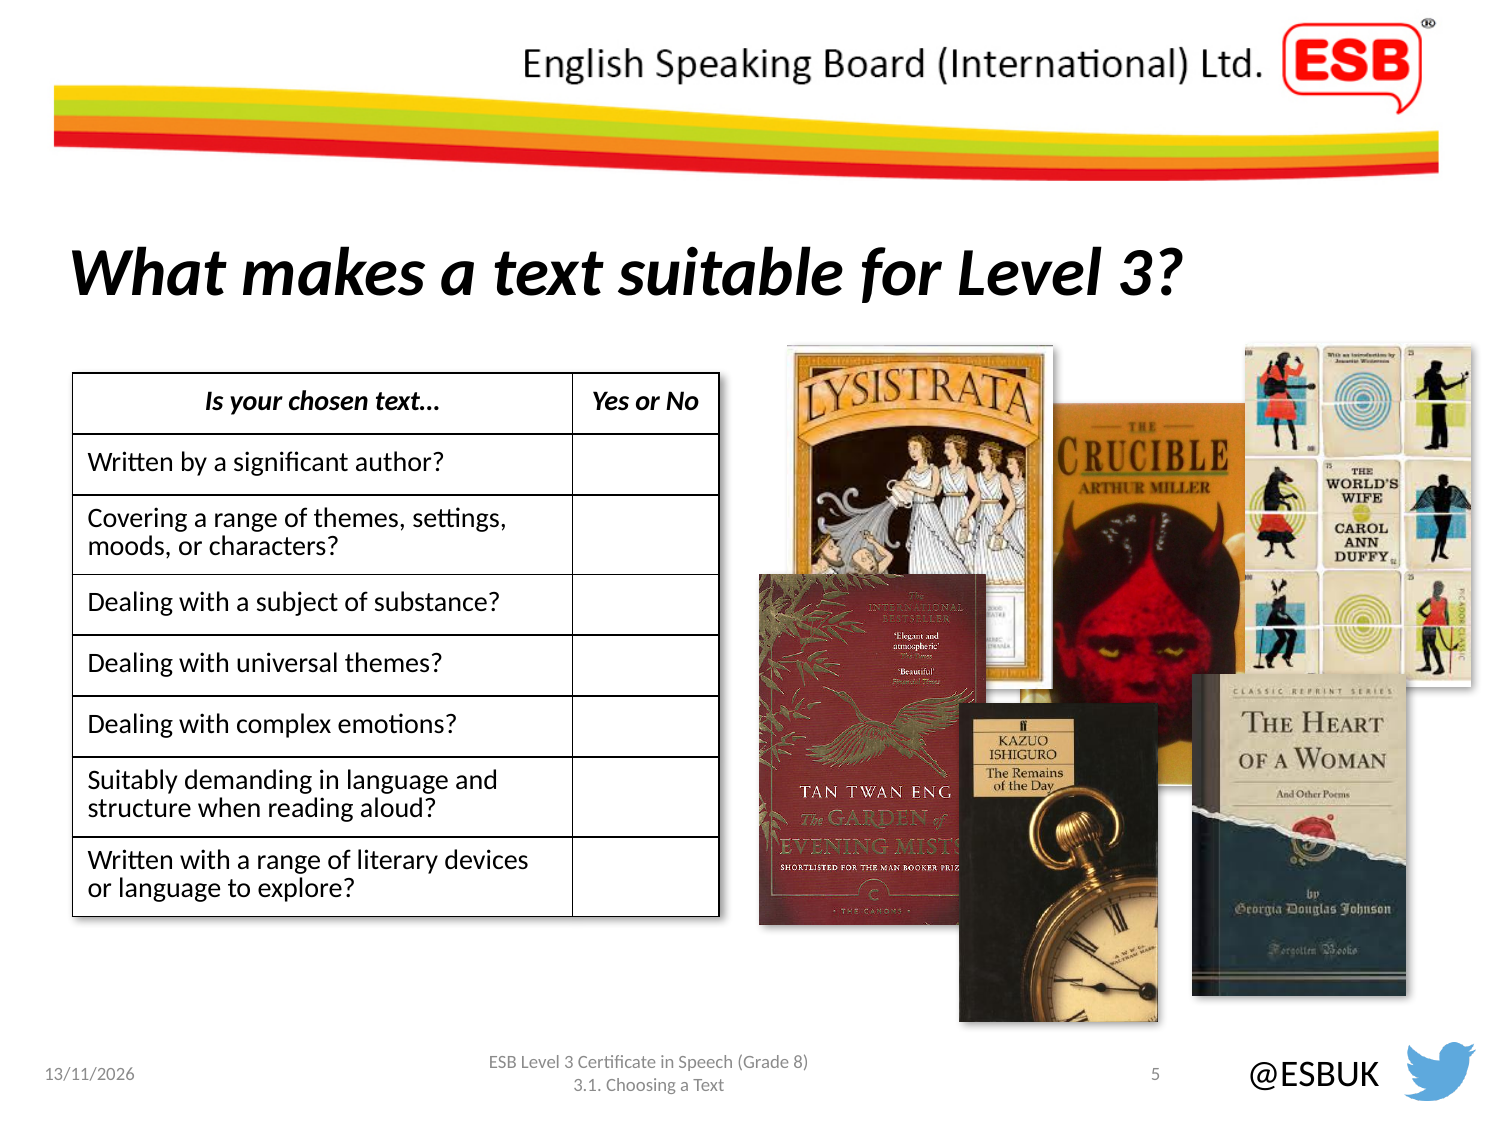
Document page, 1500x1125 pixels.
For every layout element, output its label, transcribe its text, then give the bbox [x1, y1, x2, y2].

table_cell [573, 435, 718, 494]
table_cell Covering a range of themes, settings, moods, or characters? [73, 496, 572, 574]
table_cell [573, 758, 718, 836]
title What makes a text suitable for Level 3? [53, 196, 1347, 350]
table_cell Written by a significant author? [73, 435, 572, 494]
picture [0, 0, 1500, 189]
table_cell [573, 697, 718, 756]
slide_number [29, 1042, 367, 1103]
table_header Yes or No [573, 374, 718, 433]
table_header Is your chosen text… [73, 374, 572, 433]
picture [758, 343, 1471, 1022]
table_cell [573, 496, 718, 574]
picture [1404, 1042, 1476, 1101]
table_cell [573, 575, 718, 634]
table_cell Dealing with complex emotions? [73, 697, 572, 756]
table_cell [573, 838, 718, 916]
table_cell Dealing with a subject of substance? [73, 575, 572, 634]
table_cell [573, 636, 718, 695]
table_cell Suitably demanding in language and structure when reading aloud? [73, 758, 572, 836]
footer ESB Level 3 Certificate in Speech (Grade 8) 3.1. Choosing a Text [395, 1042, 902, 1103]
slide_number 5 [930, 1042, 1176, 1103]
table_cell Written with a range of literary devices or language to explore? [73, 838, 572, 916]
table_cell Dealing with universal themes? [73, 636, 572, 695]
